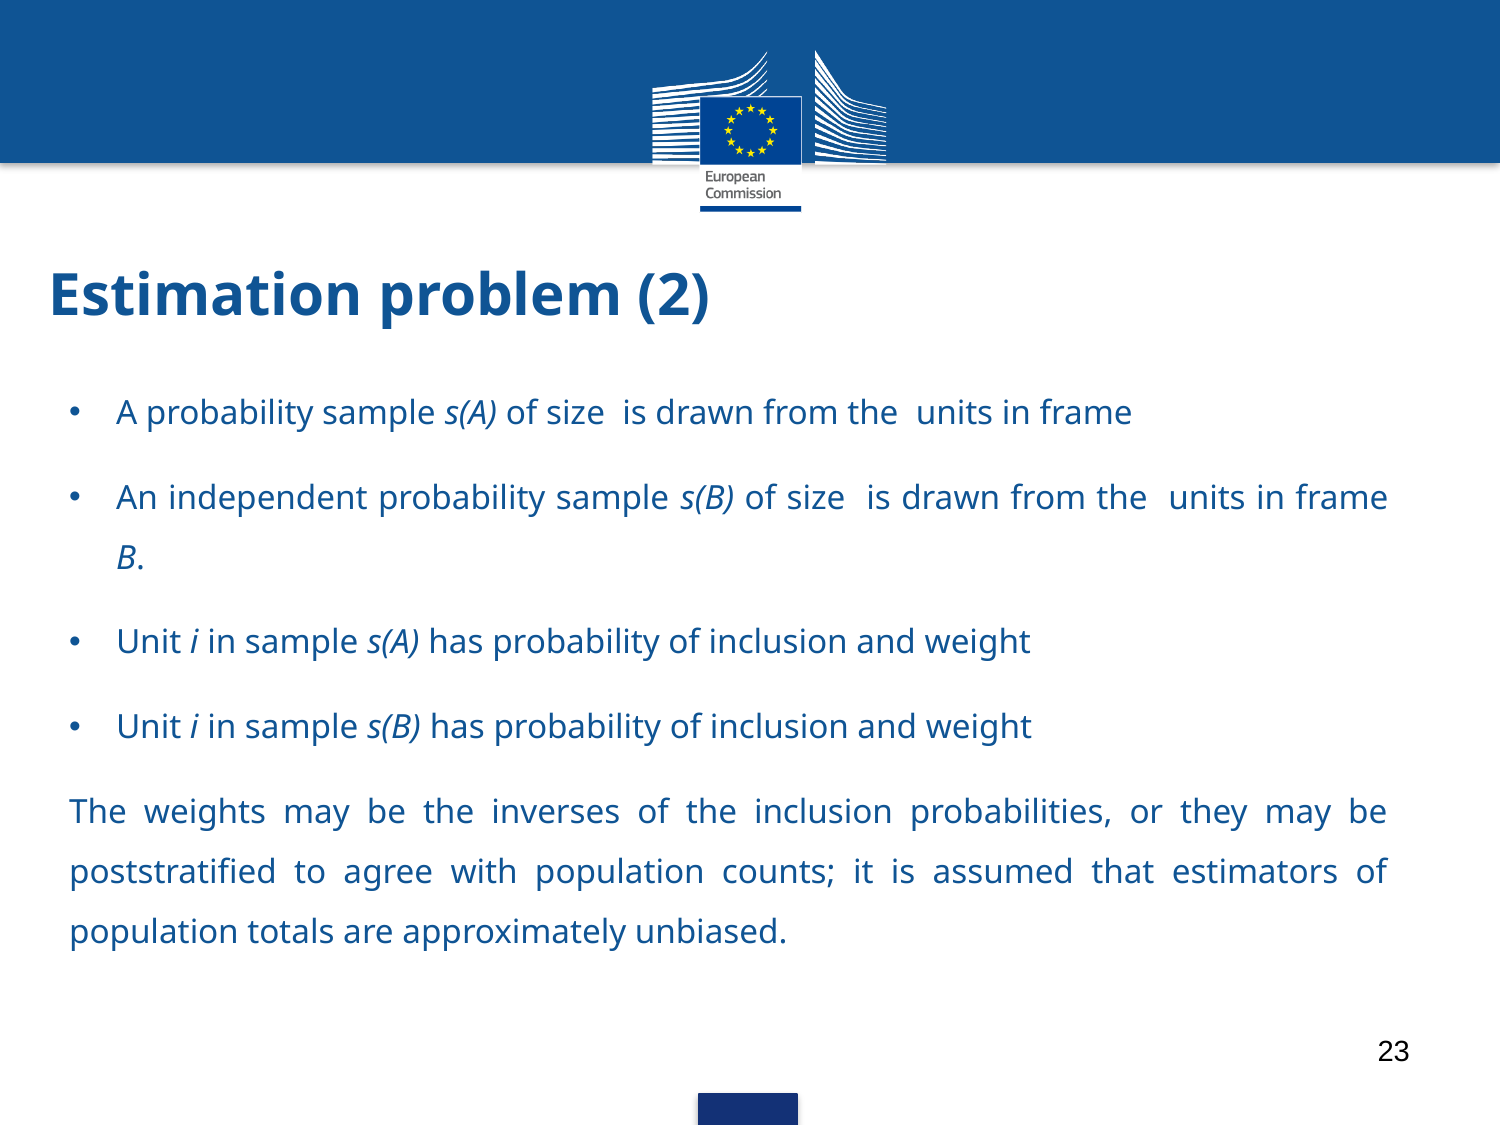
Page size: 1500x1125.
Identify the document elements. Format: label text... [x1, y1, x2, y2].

title Estimation problem (2) [33, 215, 1425, 370]
slide_number 23 [1074, 1024, 1426, 1103]
list [54, 354, 1405, 1064]
